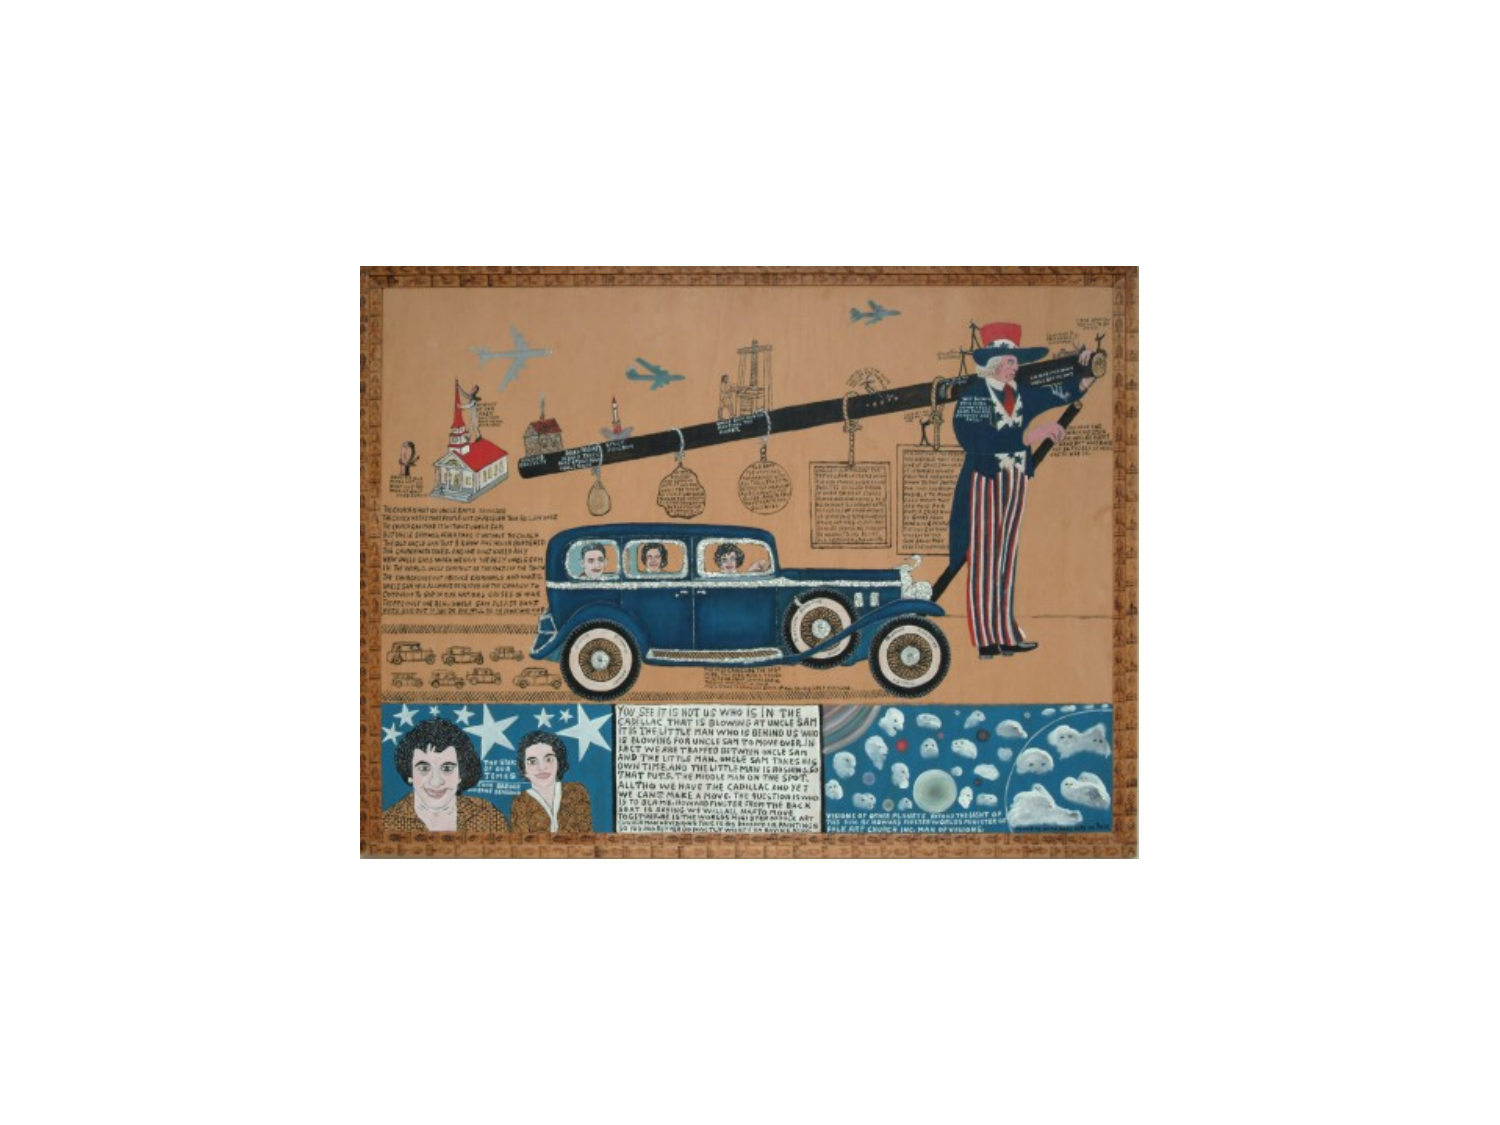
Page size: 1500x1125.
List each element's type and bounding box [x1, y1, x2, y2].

picture [360, 266, 1140, 859]
